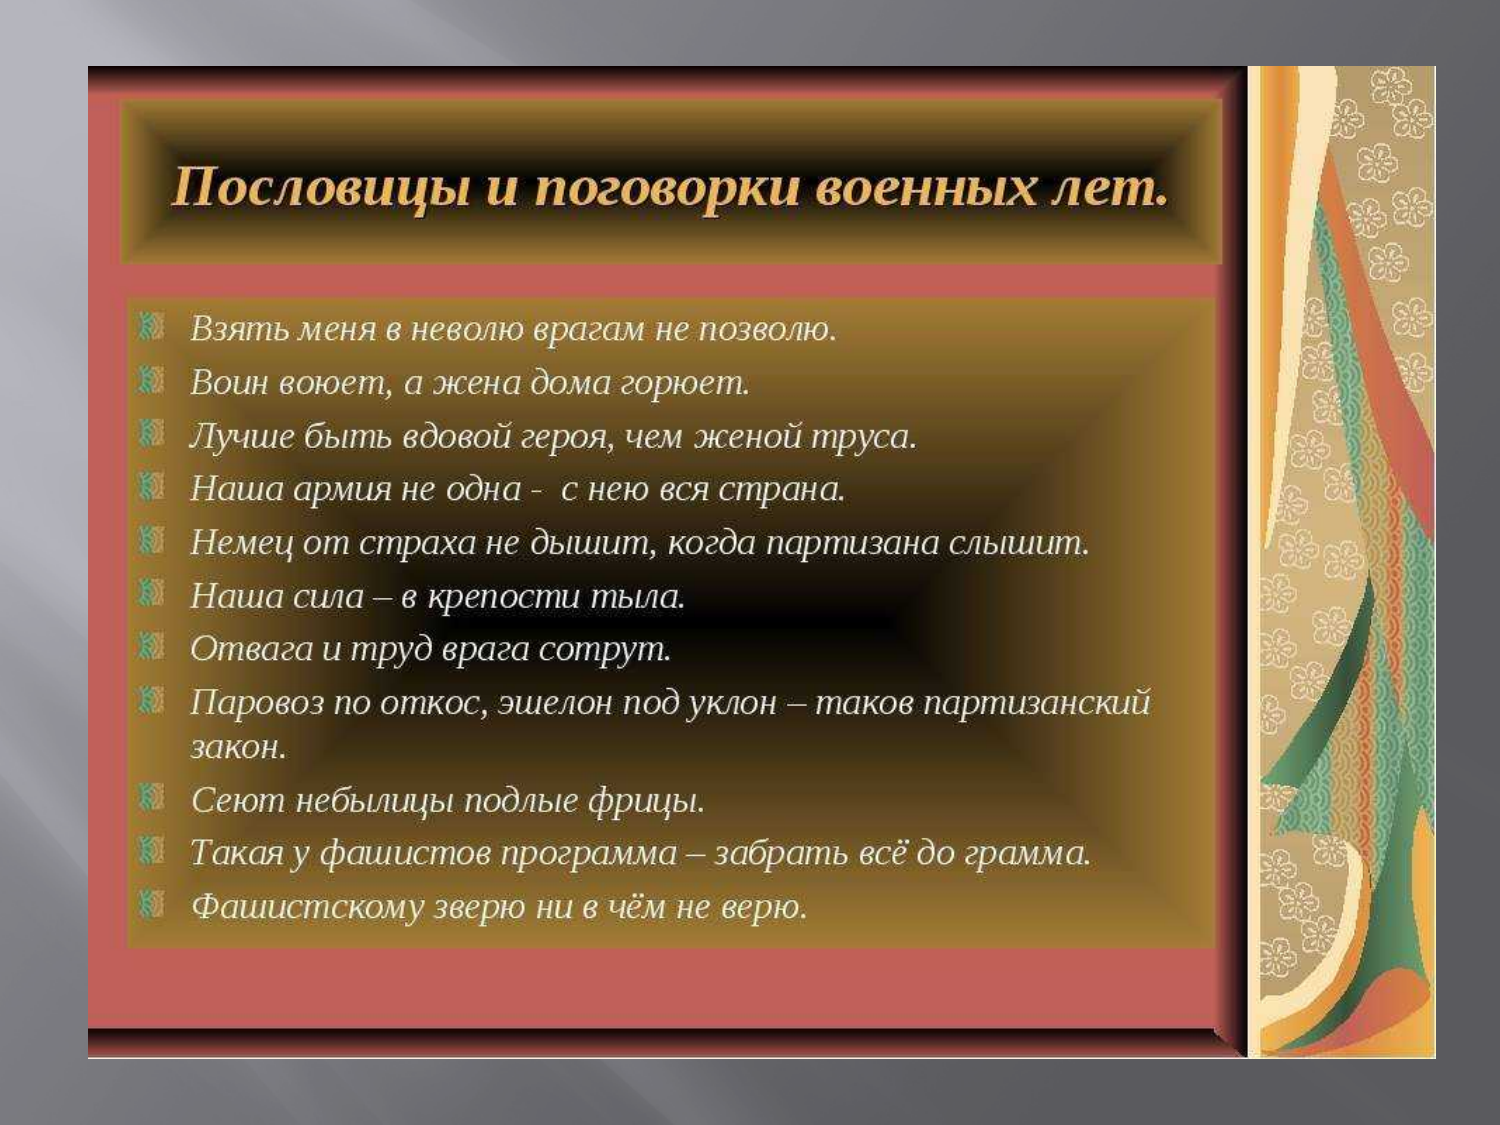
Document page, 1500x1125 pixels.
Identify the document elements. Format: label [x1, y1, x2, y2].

picture [88, 66, 1436, 1059]
